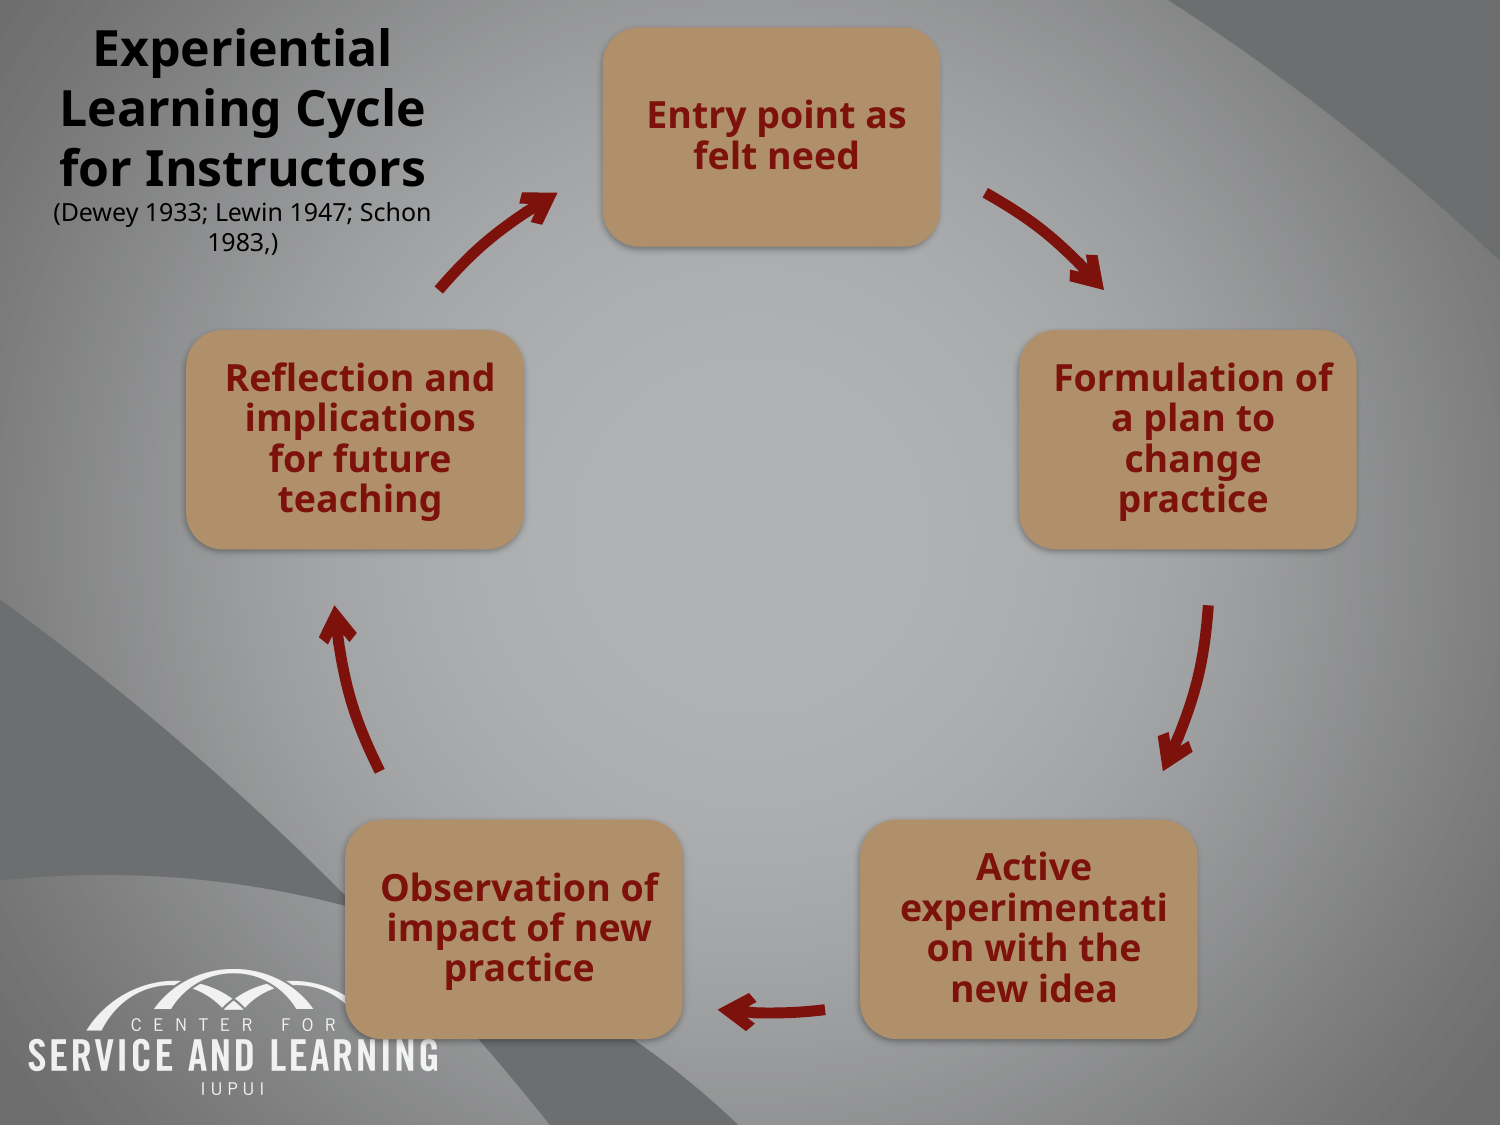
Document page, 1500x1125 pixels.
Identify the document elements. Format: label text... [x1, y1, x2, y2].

picture [0, 0, 1500, 1125]
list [96, 27, 1447, 1054]
text_box Experiential Learning Cycle for Instructors (Dewey 1933; Lewin 1947; Schon 1983,) [4, 9, 481, 265]
